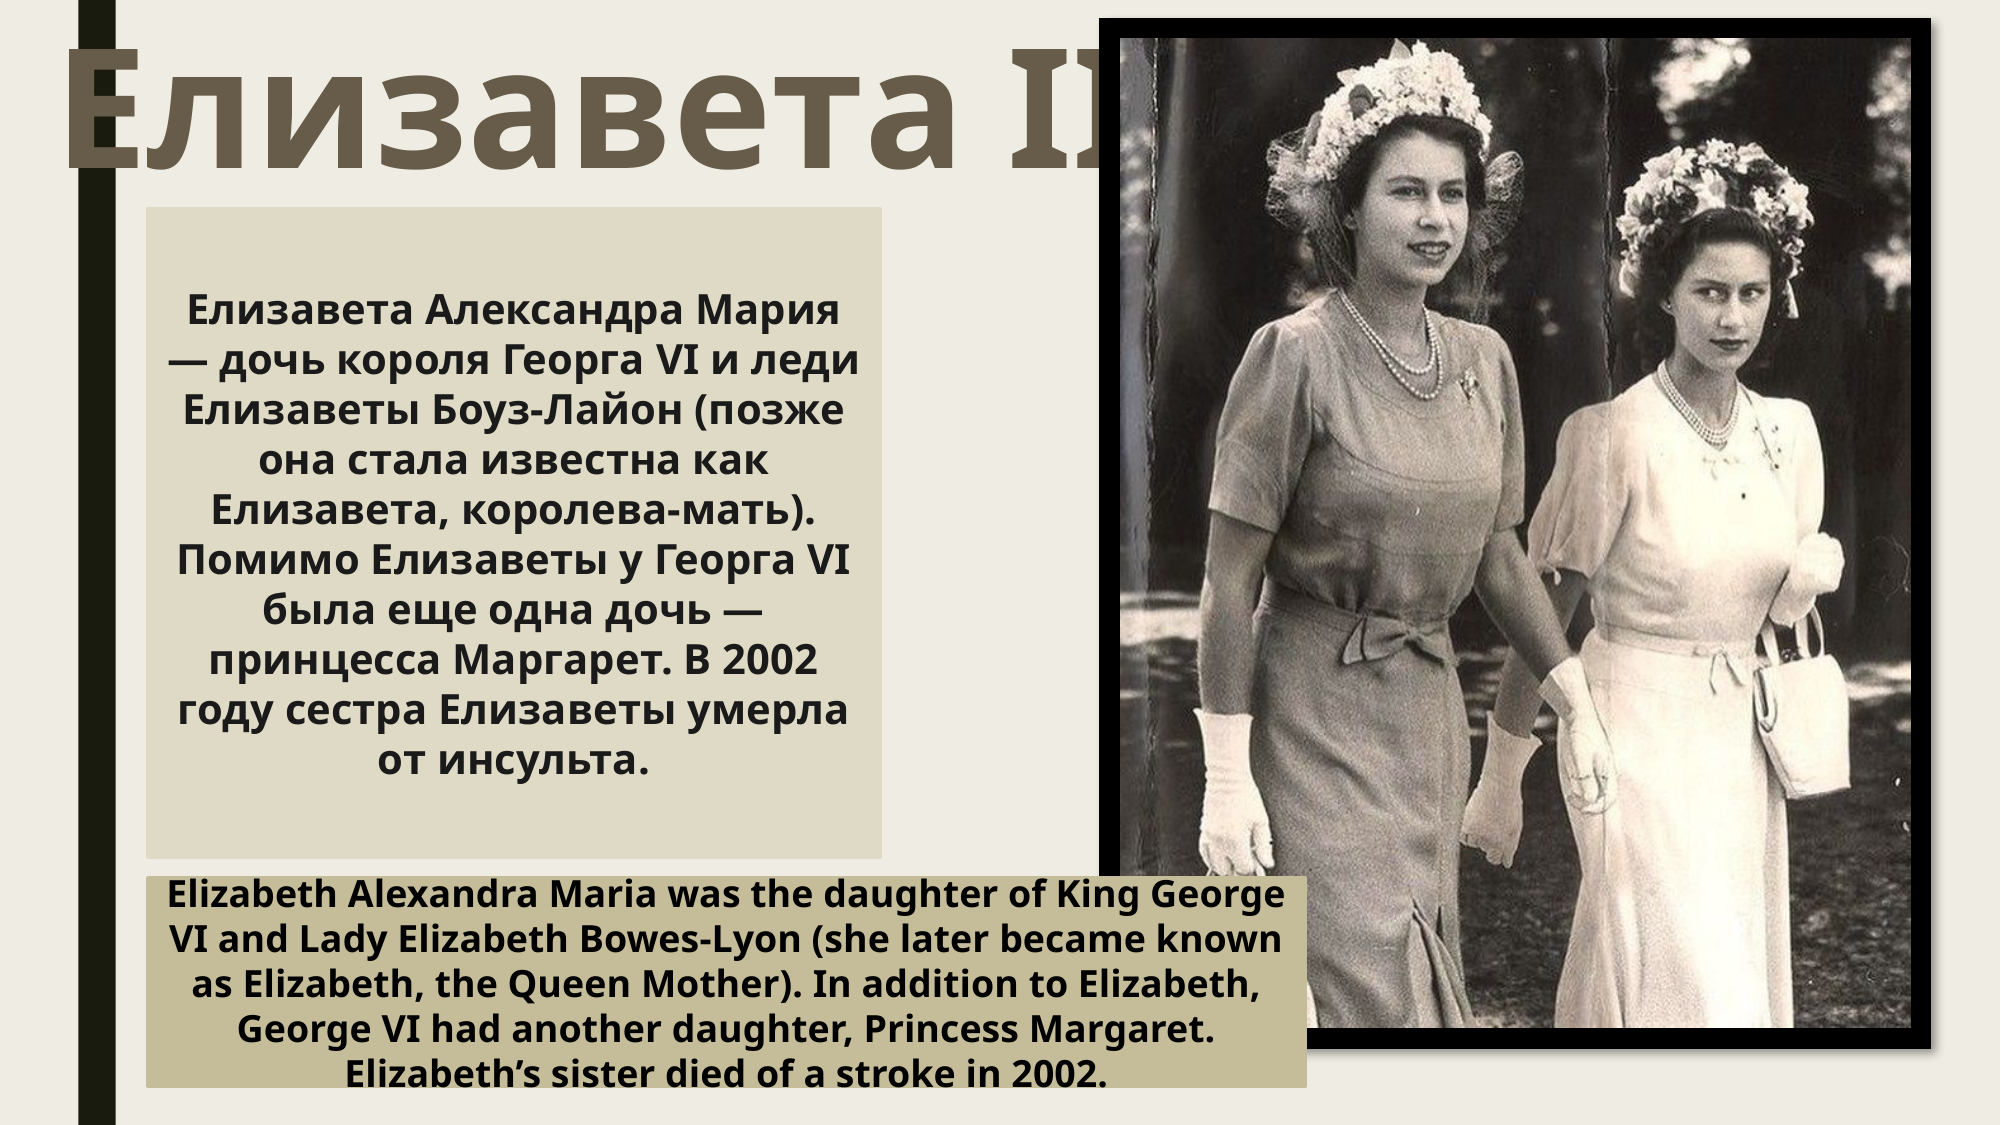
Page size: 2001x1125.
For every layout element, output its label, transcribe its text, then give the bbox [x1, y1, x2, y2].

text_box Елизавета Александра Мария — дочь короля Георга VI и леди Елизаветы Боуз-Лайон (позже она стала известна как Елизавета, королева-мать). Помимо Елизаветы у Георга VI была еще одна дочь — принцесса Маргарет. В 2002 году сестра Елизаветы умерла от инсульта. [146, 207, 882, 859]
text_box Елизавета II [0, 0, 1384, 244]
text_box Elizabeth Alexandra Maria was the daughter of King George VI and Lady Elizabeth Bowes-Lyon (she later became known as Elizabeth, the Queen Mother). In addition to Elizabeth, George VI had another daughter, Princess Margaret. Elizabeth’s sister died of a stroke in 2002. [146, 876, 1307, 1088]
picture [1119, 38, 1911, 1029]
